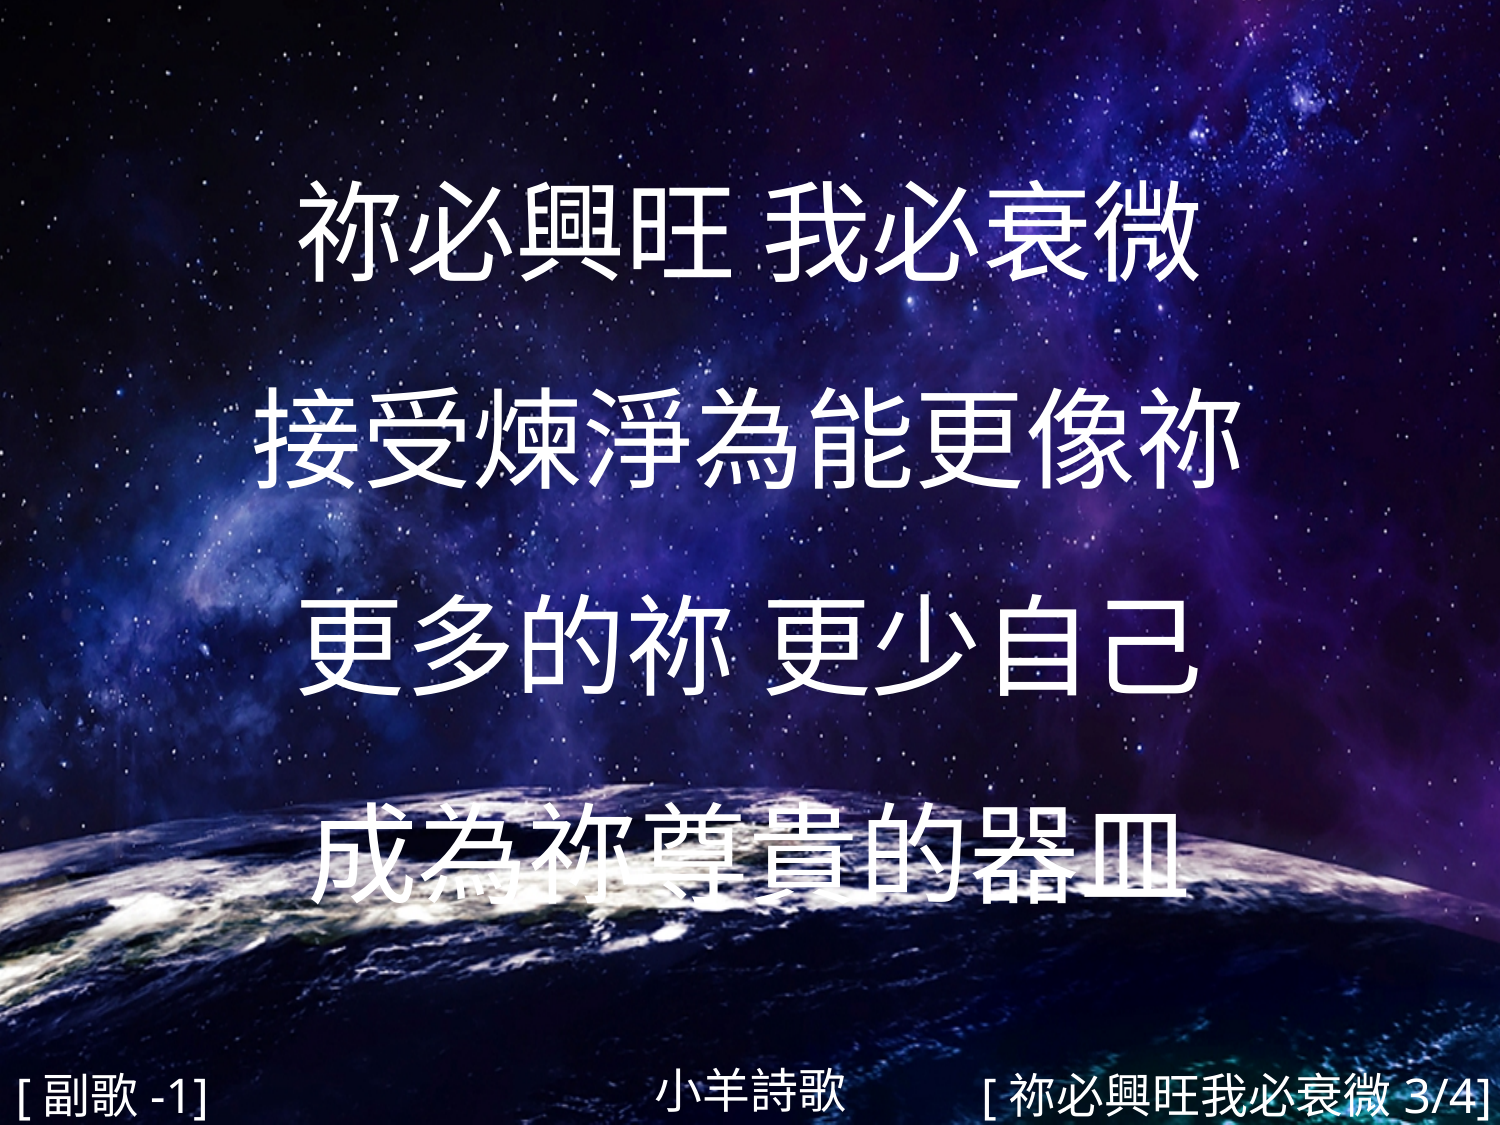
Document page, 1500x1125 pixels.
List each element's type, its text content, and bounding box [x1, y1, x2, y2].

text_box 祢必興旺 我必衰微 接受煉淨為能更像祢 更多的祢 更少自己 成為祢尊貴的器皿 [0, 80, 1500, 700]
subtitle 小羊詩歌 [0, 1053, 1500, 1125]
text_box [祢必興旺我必衰微3/4] [868, 1058, 1500, 1125]
picture [0, 700, 1500, 1053]
picture [0, 0, 1500, 80]
title [0, 700, 1494, 710]
text_box [副歌-1] [0, 1058, 271, 1125]
